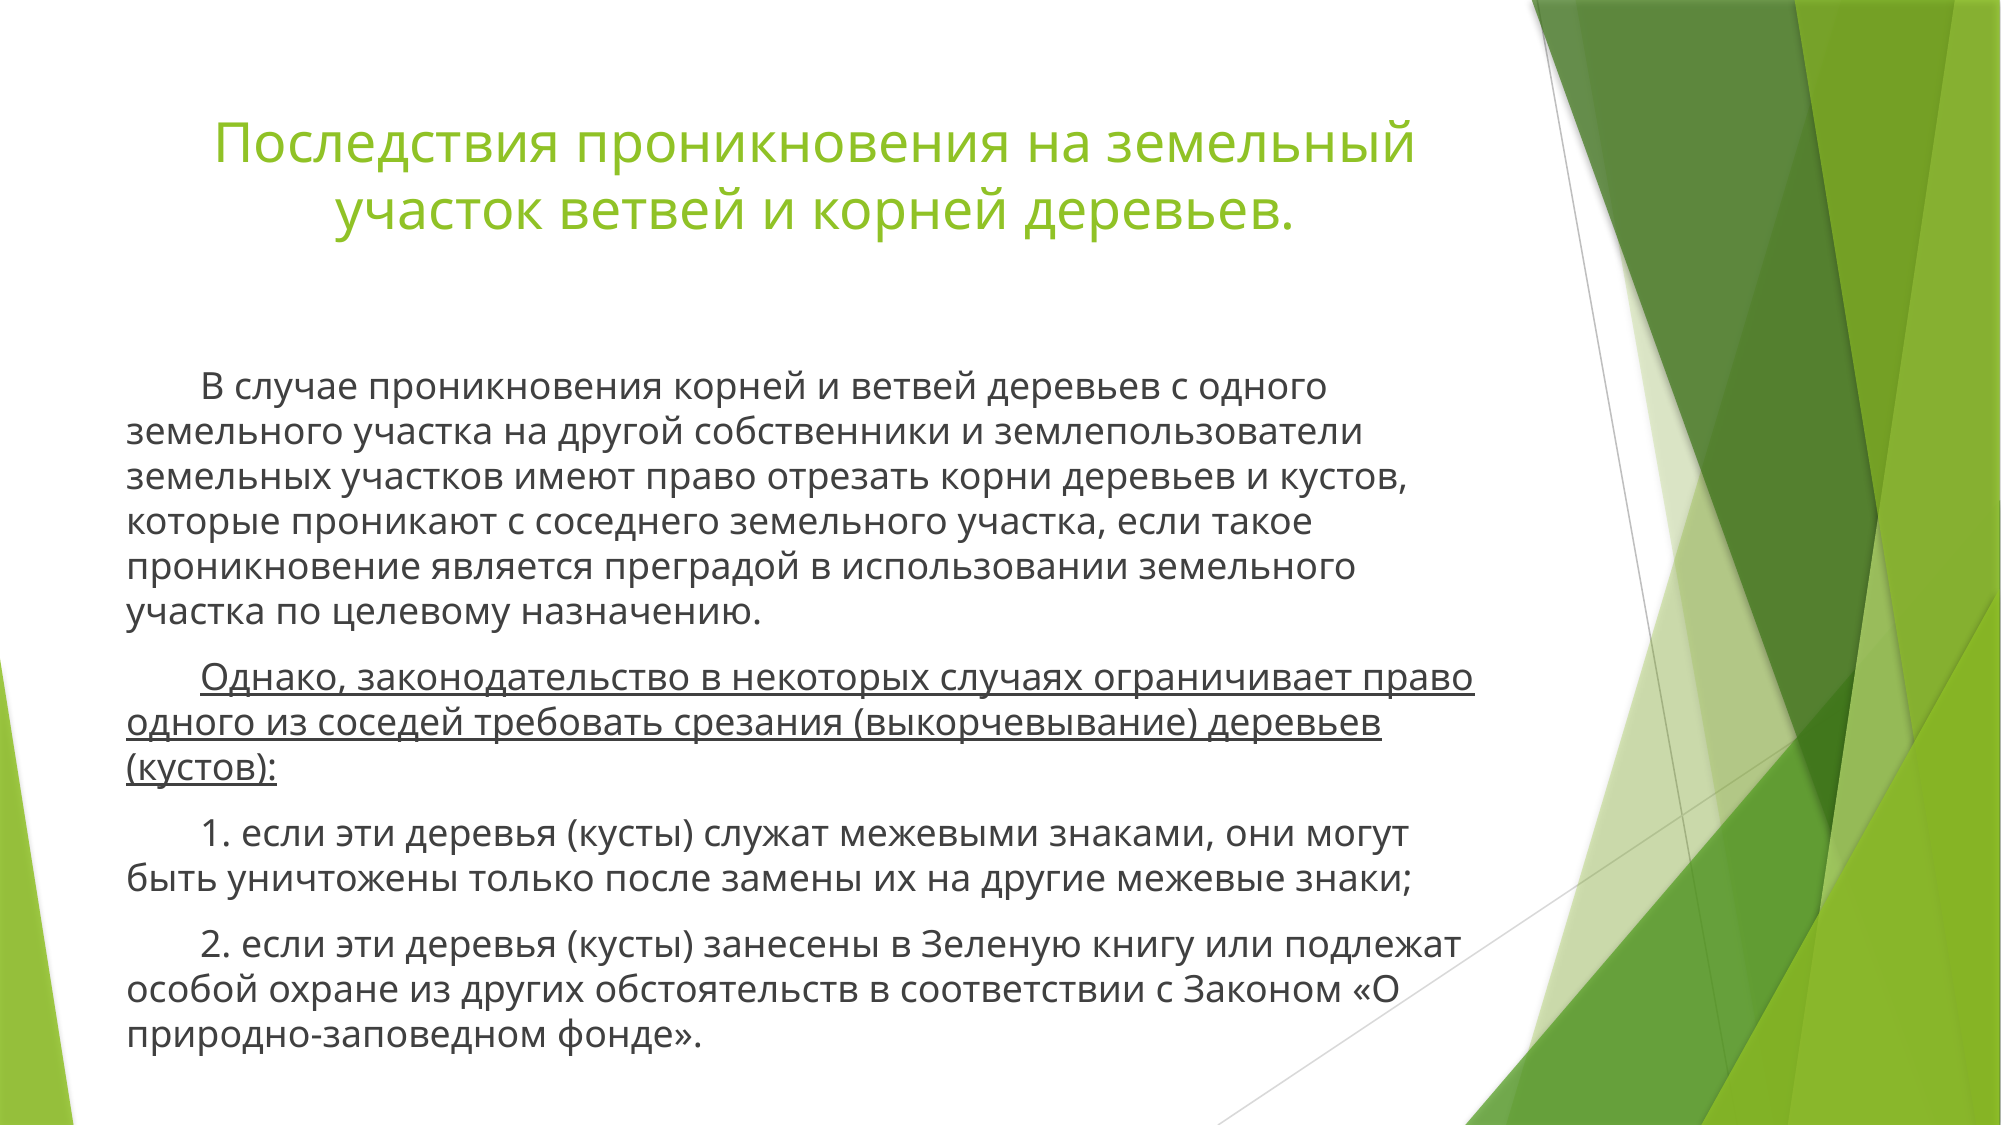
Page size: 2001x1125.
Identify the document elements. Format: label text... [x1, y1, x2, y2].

title Последствия проникновения на земельный участок ветвей и корней деревьев. [111, 99, 1522, 317]
list В случае проникновения корней и ветвей деревьев с одного земельного участка на другой собственники и землепользователи земельных участков имеют право отрезать корни деревьев и кустов, которые проникают с соседнего земельного участка, если такое проникновение является преградой в использовании земельного участка по целевому назначению. Однако, законодательство в некоторых случаях ограничивает право одного из соседей требовать срезания (выкорчевывание) деревьев (кустов): 1. если эти деревья (кусты) служат межевыми знаками, они могут быть уничтожены только после замены их на другие межевые знаки; 2. если эти деревья (кусты) занесены в Зеленую книгу или подлежат особой охране из других обстоятельств в соответствии с Законом «О природно-заповедном фонде». [111, 354, 1522, 992]
